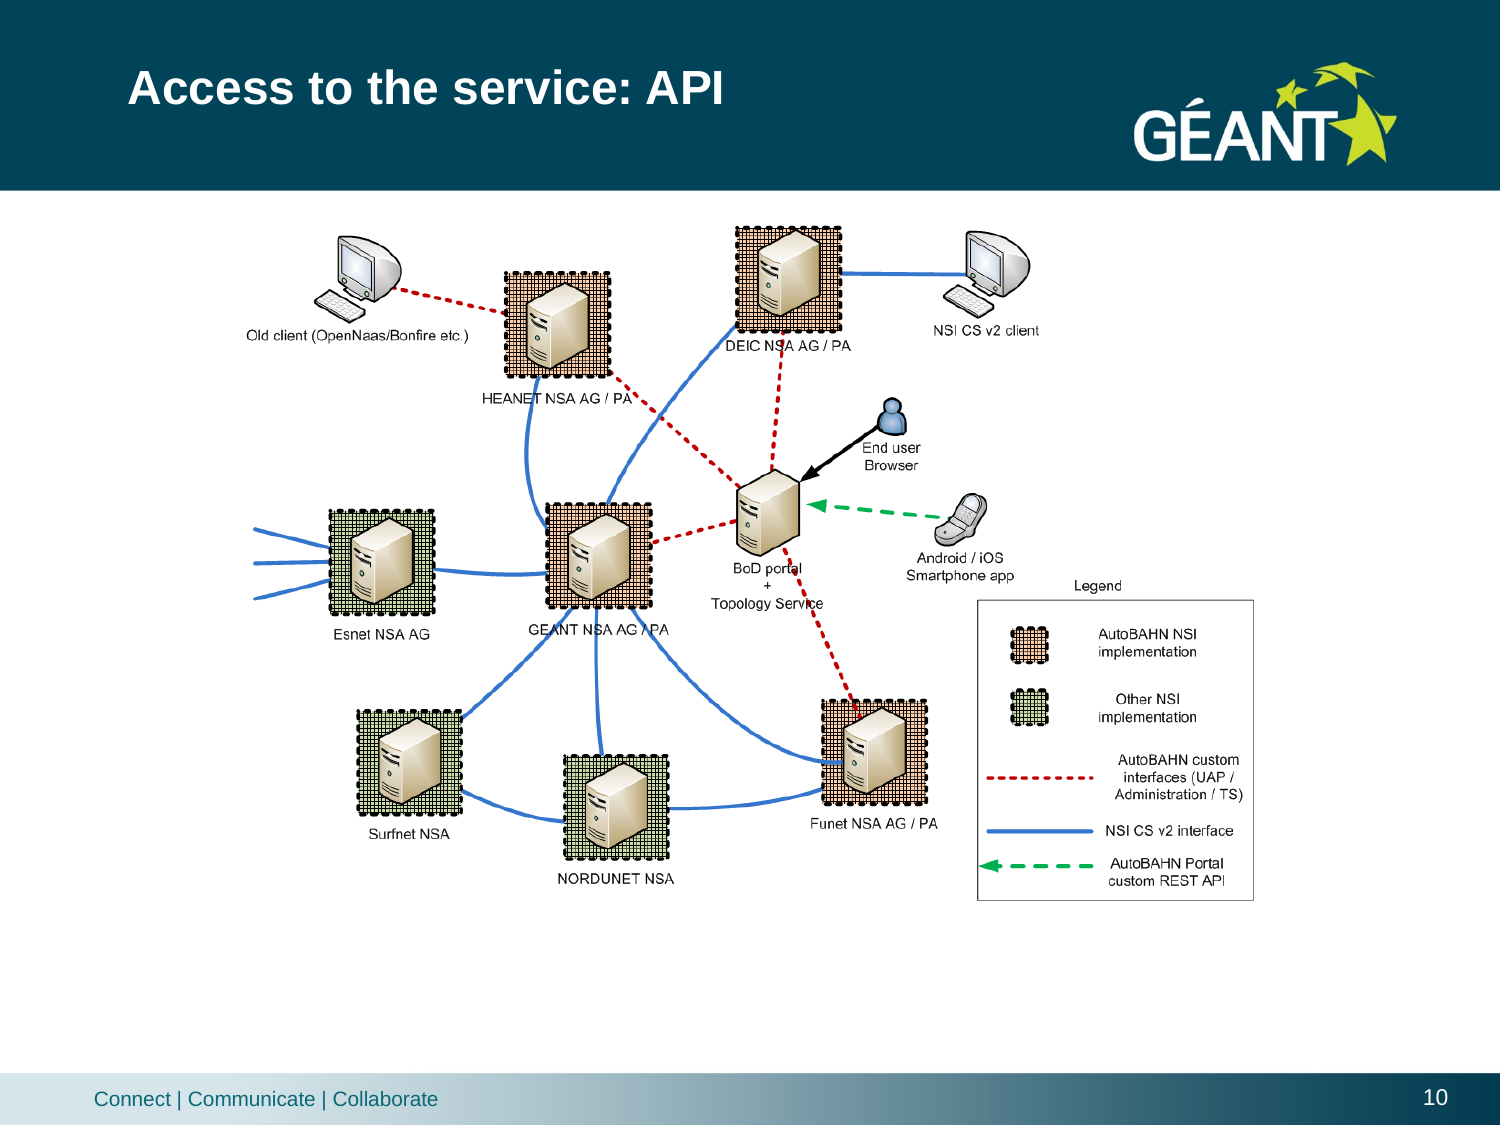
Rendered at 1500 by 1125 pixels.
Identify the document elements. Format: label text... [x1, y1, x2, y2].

picture [1181, 111, 1211, 161]
picture [1134, 110, 1175, 161]
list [245, 224, 1254, 901]
picture [1313, 62, 1374, 89]
picture [1214, 79, 1338, 161]
picture [0, 191, 1500, 1125]
picture [1187, 98, 1203, 107]
title Access to the service: API [112, 49, 1103, 192]
picture [1328, 95, 1386, 165]
picture [1376, 112, 1397, 134]
